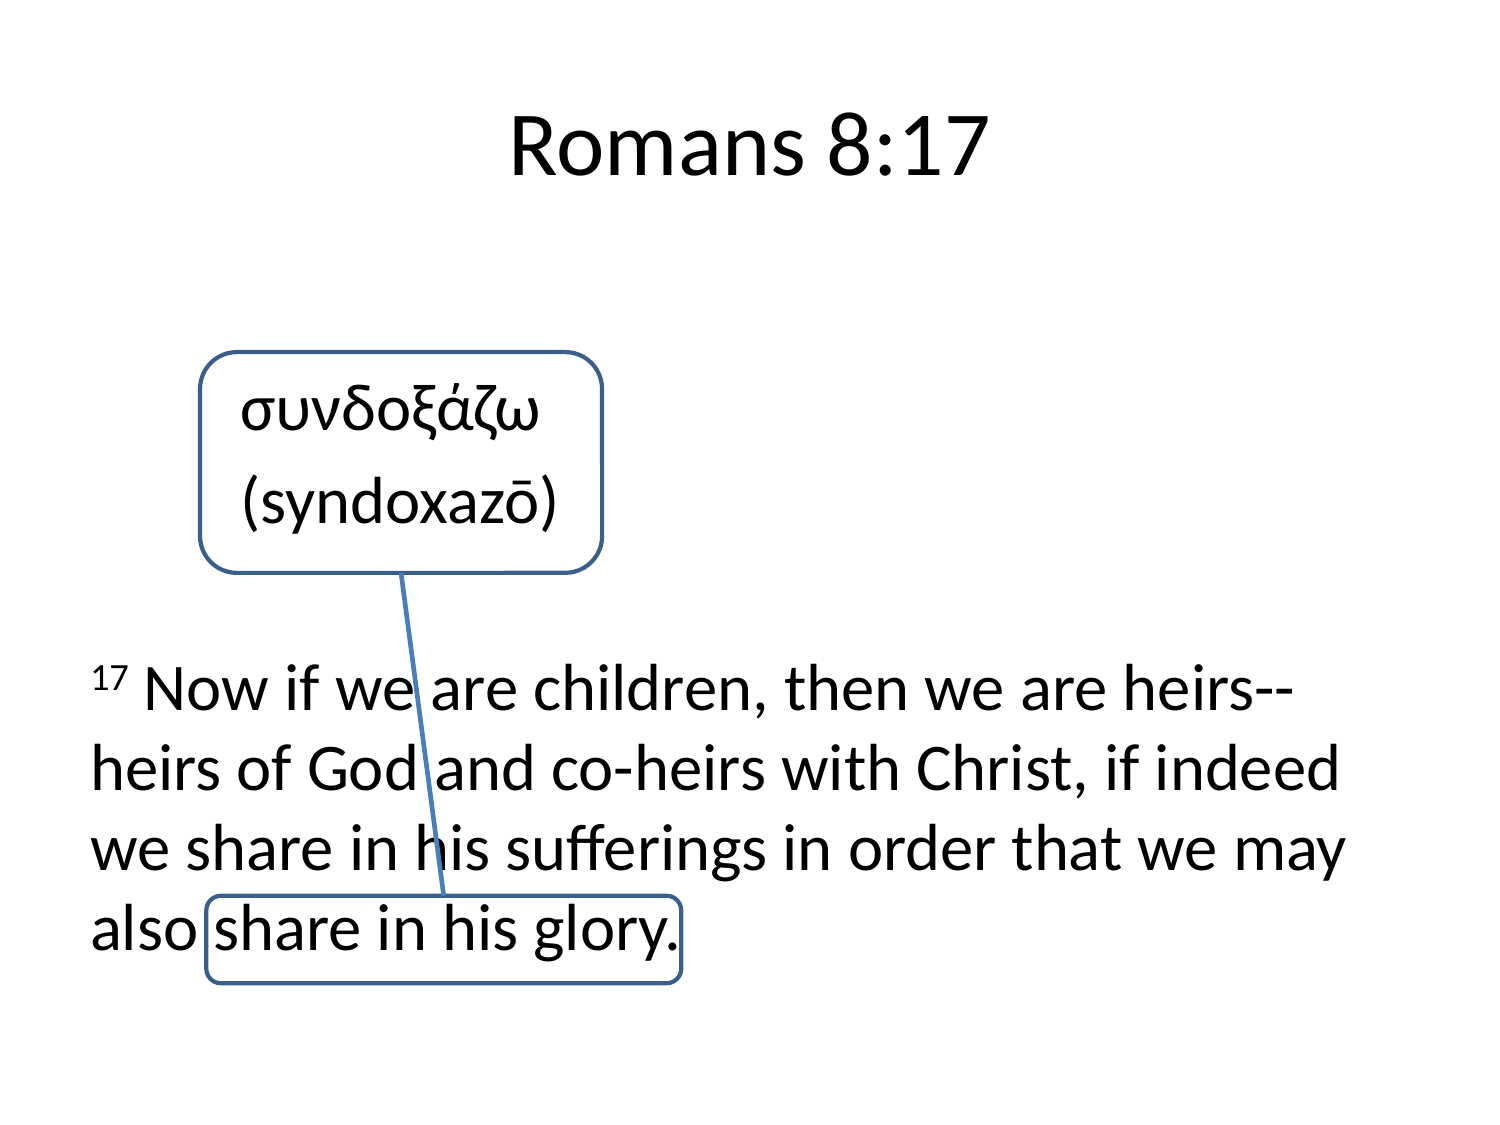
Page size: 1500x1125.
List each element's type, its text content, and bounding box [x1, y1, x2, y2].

title Romans 8:17 [75, 45, 1425, 233]
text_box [400, 572, 444, 896]
text_box [197, 349, 605, 575]
text_box [204, 893, 684, 986]
list συνδοξάζω (syndoxazō) 17 Now if we are children, then we are heirs--heirs of God and co-heirs with Christ, if indeed we share in his sufferings in order that we may also share in his glory. [75, 262, 1425, 1005]
